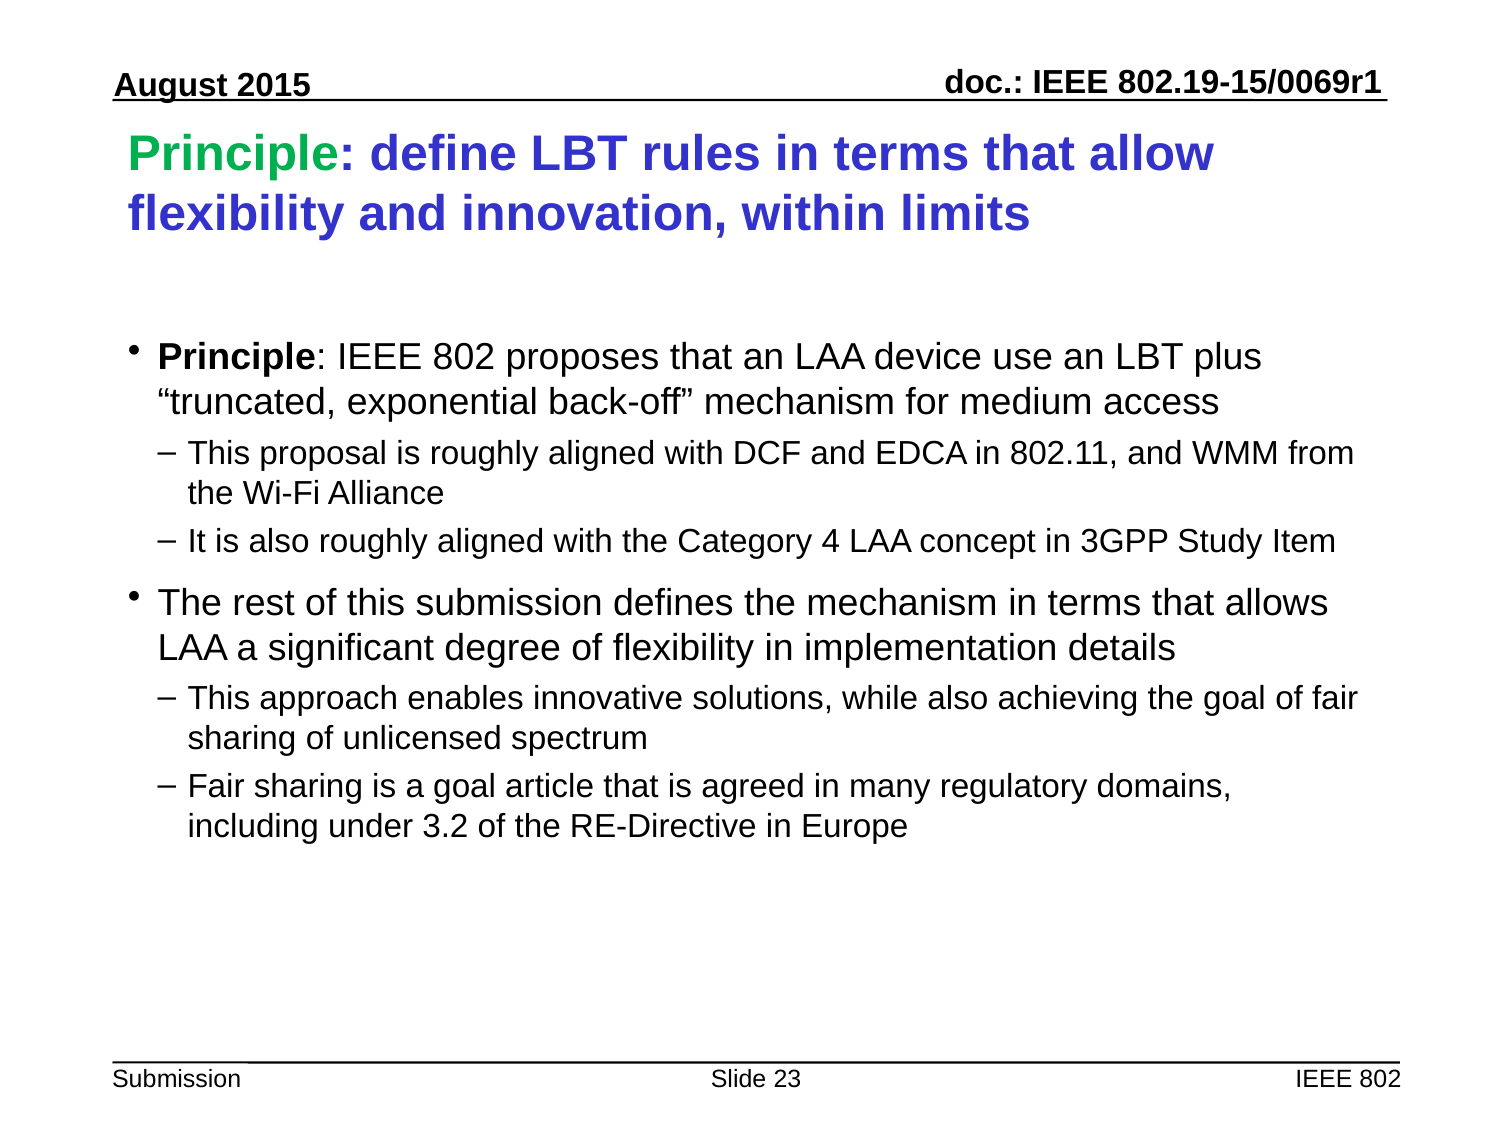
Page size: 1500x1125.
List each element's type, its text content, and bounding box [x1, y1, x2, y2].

footer IEEE 802 [1294, 1061, 1402, 1093]
slide_number Slide 23 [709, 1061, 803, 1093]
list Principle: IEEE 802 proposes that an LAA device use an LBT plus “truncated, exponential back-off” mechanism for medium access This proposal is roughly aligned with DCF and EDCA in 802.11, and WMM from the Wi-Fi Alliance It is also roughly aligned with the Category 4 LAA concept in 3GPP Study Item The rest of this submission defines the mechanism in terms that allows LAA a significant degree of flexibility in implementation details This approach enables innovative solutions, while also achieving the goal of fair sharing of unlicensed spectrum Fair sharing is a goal article that is agreed in many regulatory domains, including under 3.2 of the RE-Directive in Europe [112, 324, 1388, 1000]
title Principle: define LBT rules in terms that allow flexibility and innovation, within limits [112, 112, 1388, 288]
